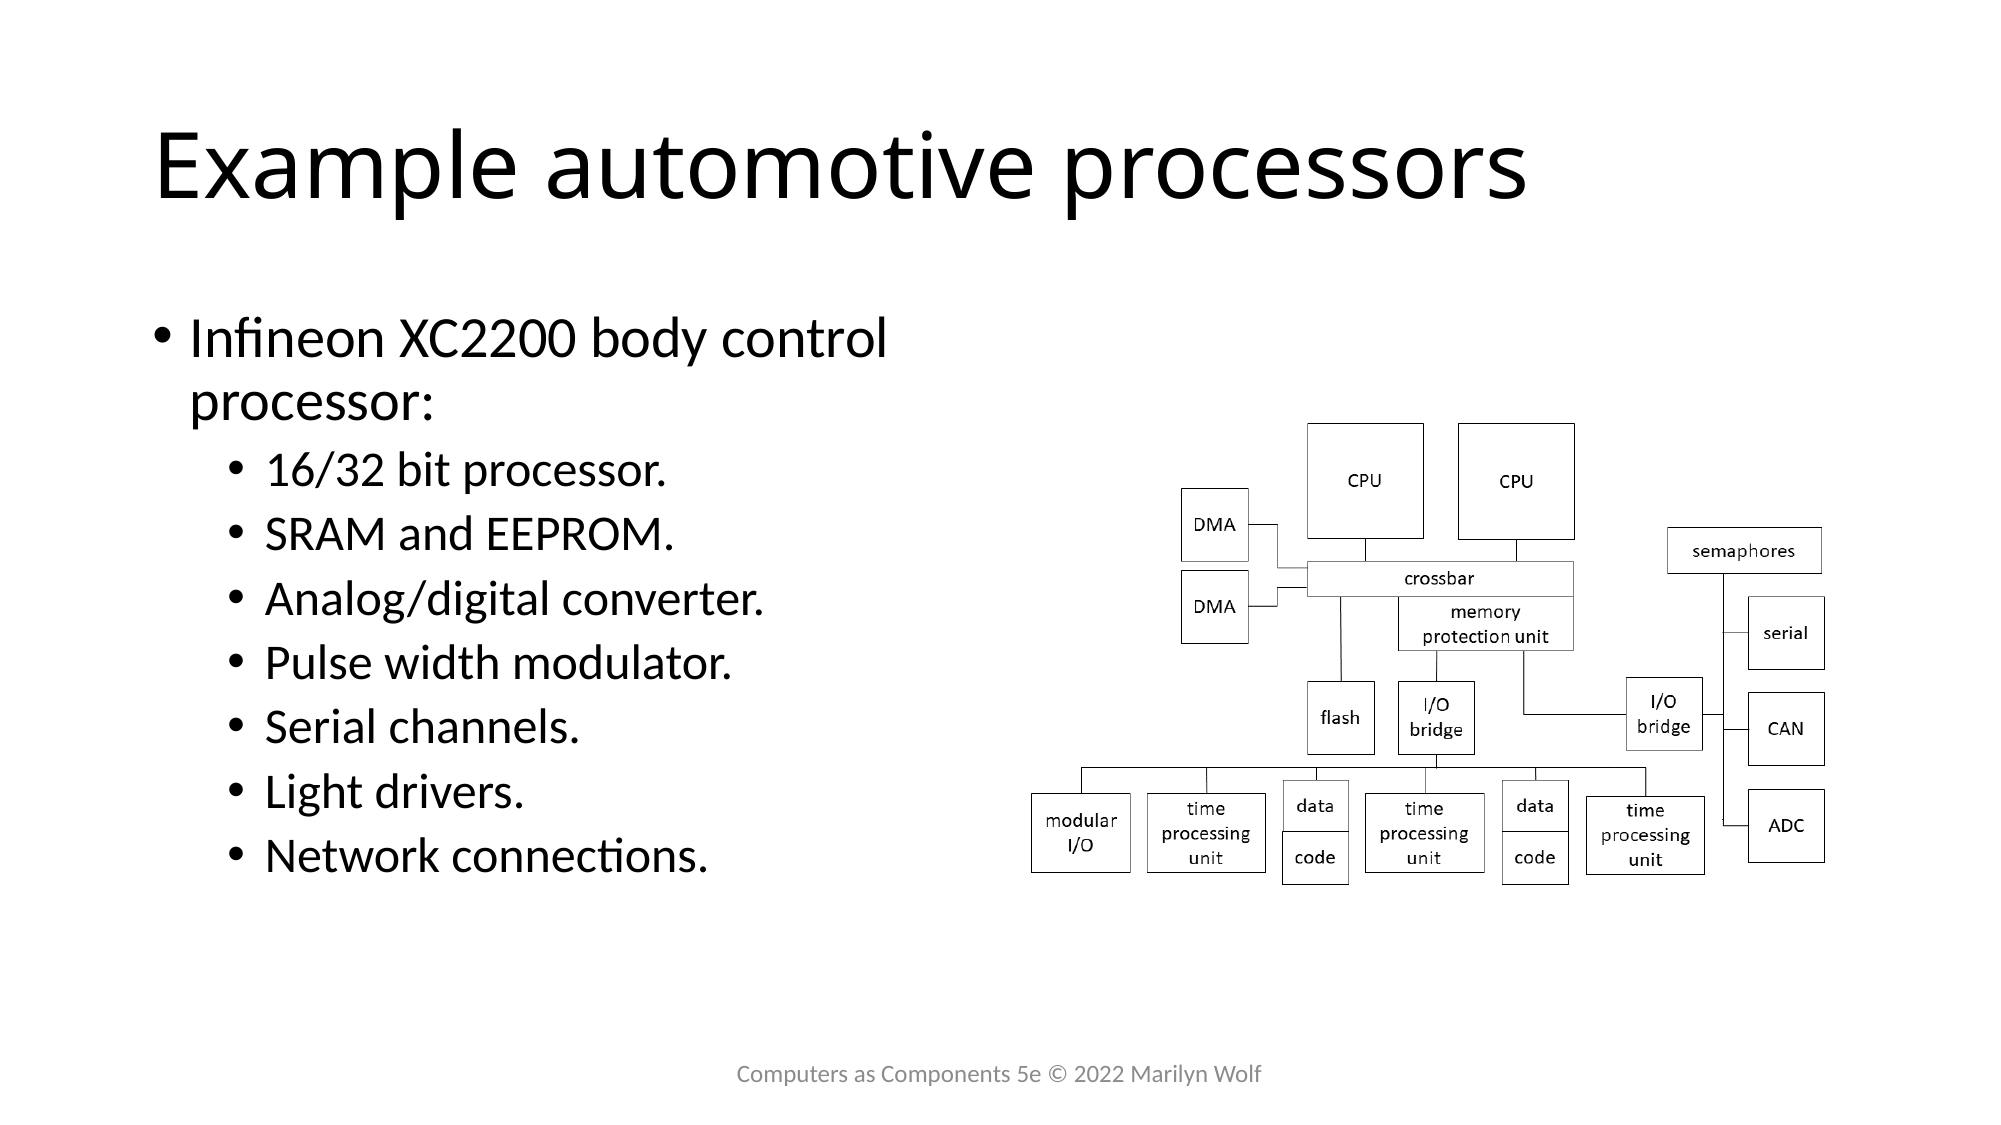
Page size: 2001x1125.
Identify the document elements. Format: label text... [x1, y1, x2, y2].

footer Computers as Components 5e © 2022 Marilyn Wolf [662, 1042, 1338, 1103]
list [1012, 407, 1863, 905]
title Example automotive processors [137, 59, 1863, 278]
list Infineon XC2200 body control processor: 16/32 bit processor. SRAM and EEPROM. Analog/digital converter. Pulse width modulator. Serial channels. Light drivers. Network connections. [137, 299, 988, 1014]
